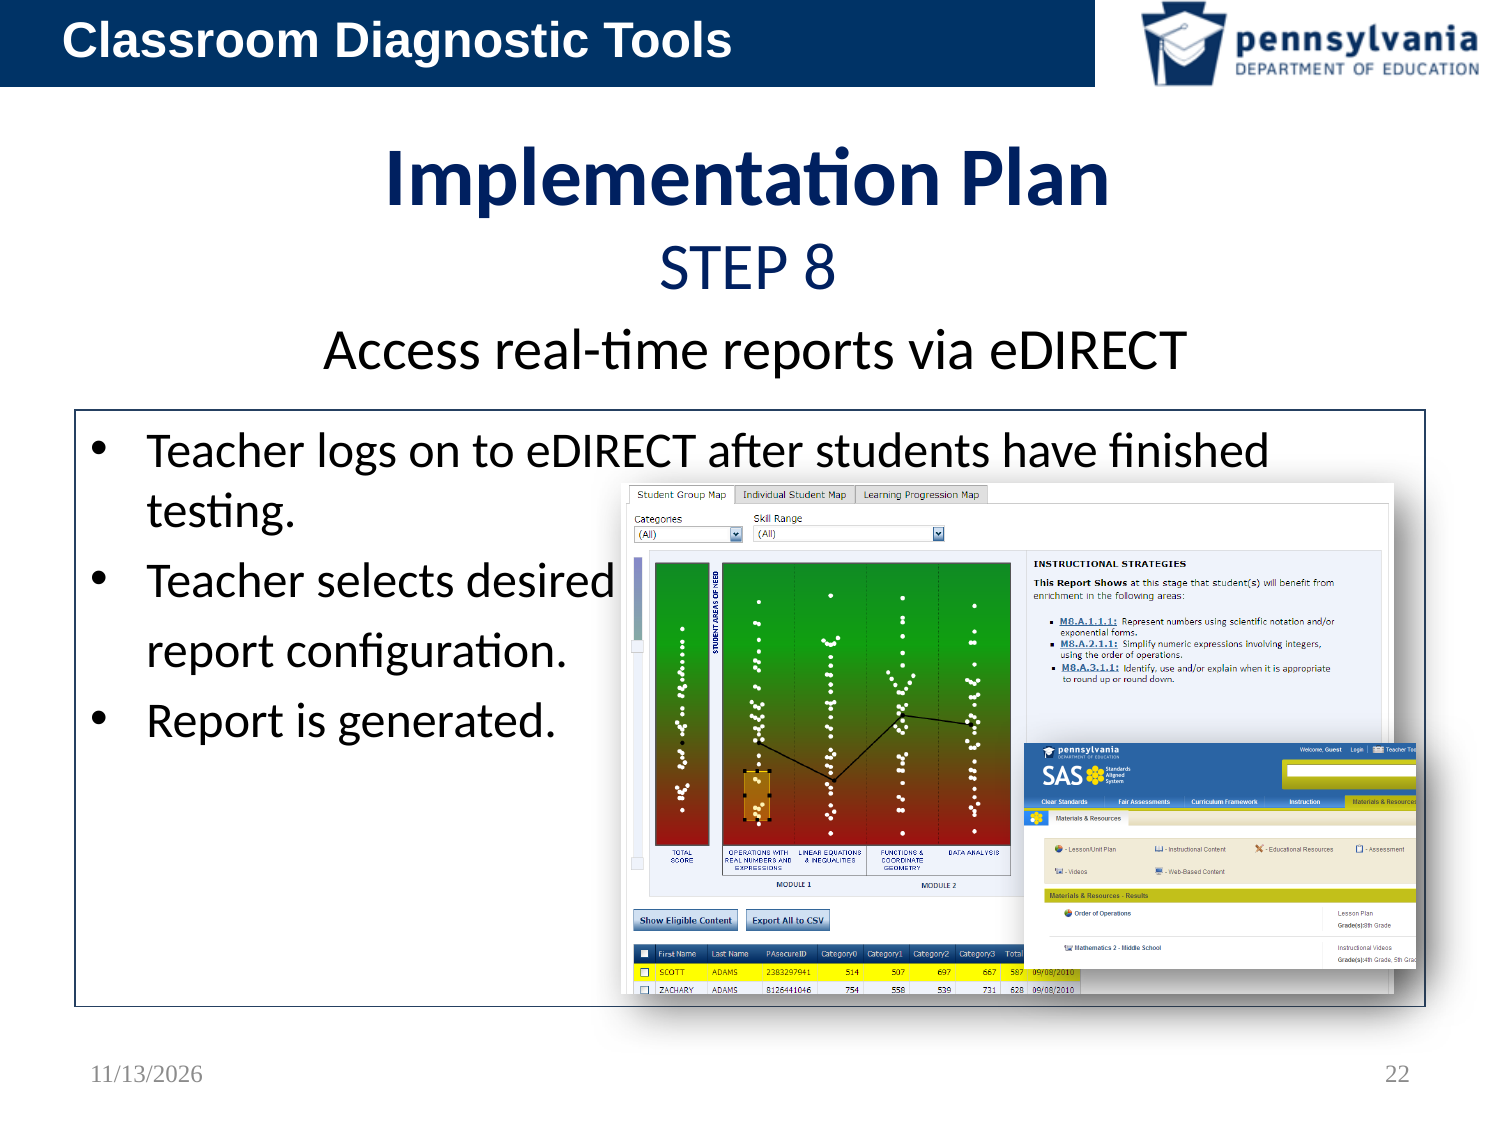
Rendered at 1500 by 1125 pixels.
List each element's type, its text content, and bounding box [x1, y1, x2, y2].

title Implementation Plan STEP 8 Access real-time reports via eDIRECT [73, 146, 1424, 359]
slide_number 22 [1074, 1042, 1425, 1103]
list Teacher logs on to eDIRECT after students have finished testing. Teacher selects desired report configuration. Report is generated. [74, 409, 1426, 1007]
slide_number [75, 1042, 425, 1103]
picture [621, 483, 1416, 995]
picture [1134, 0, 1485, 90]
